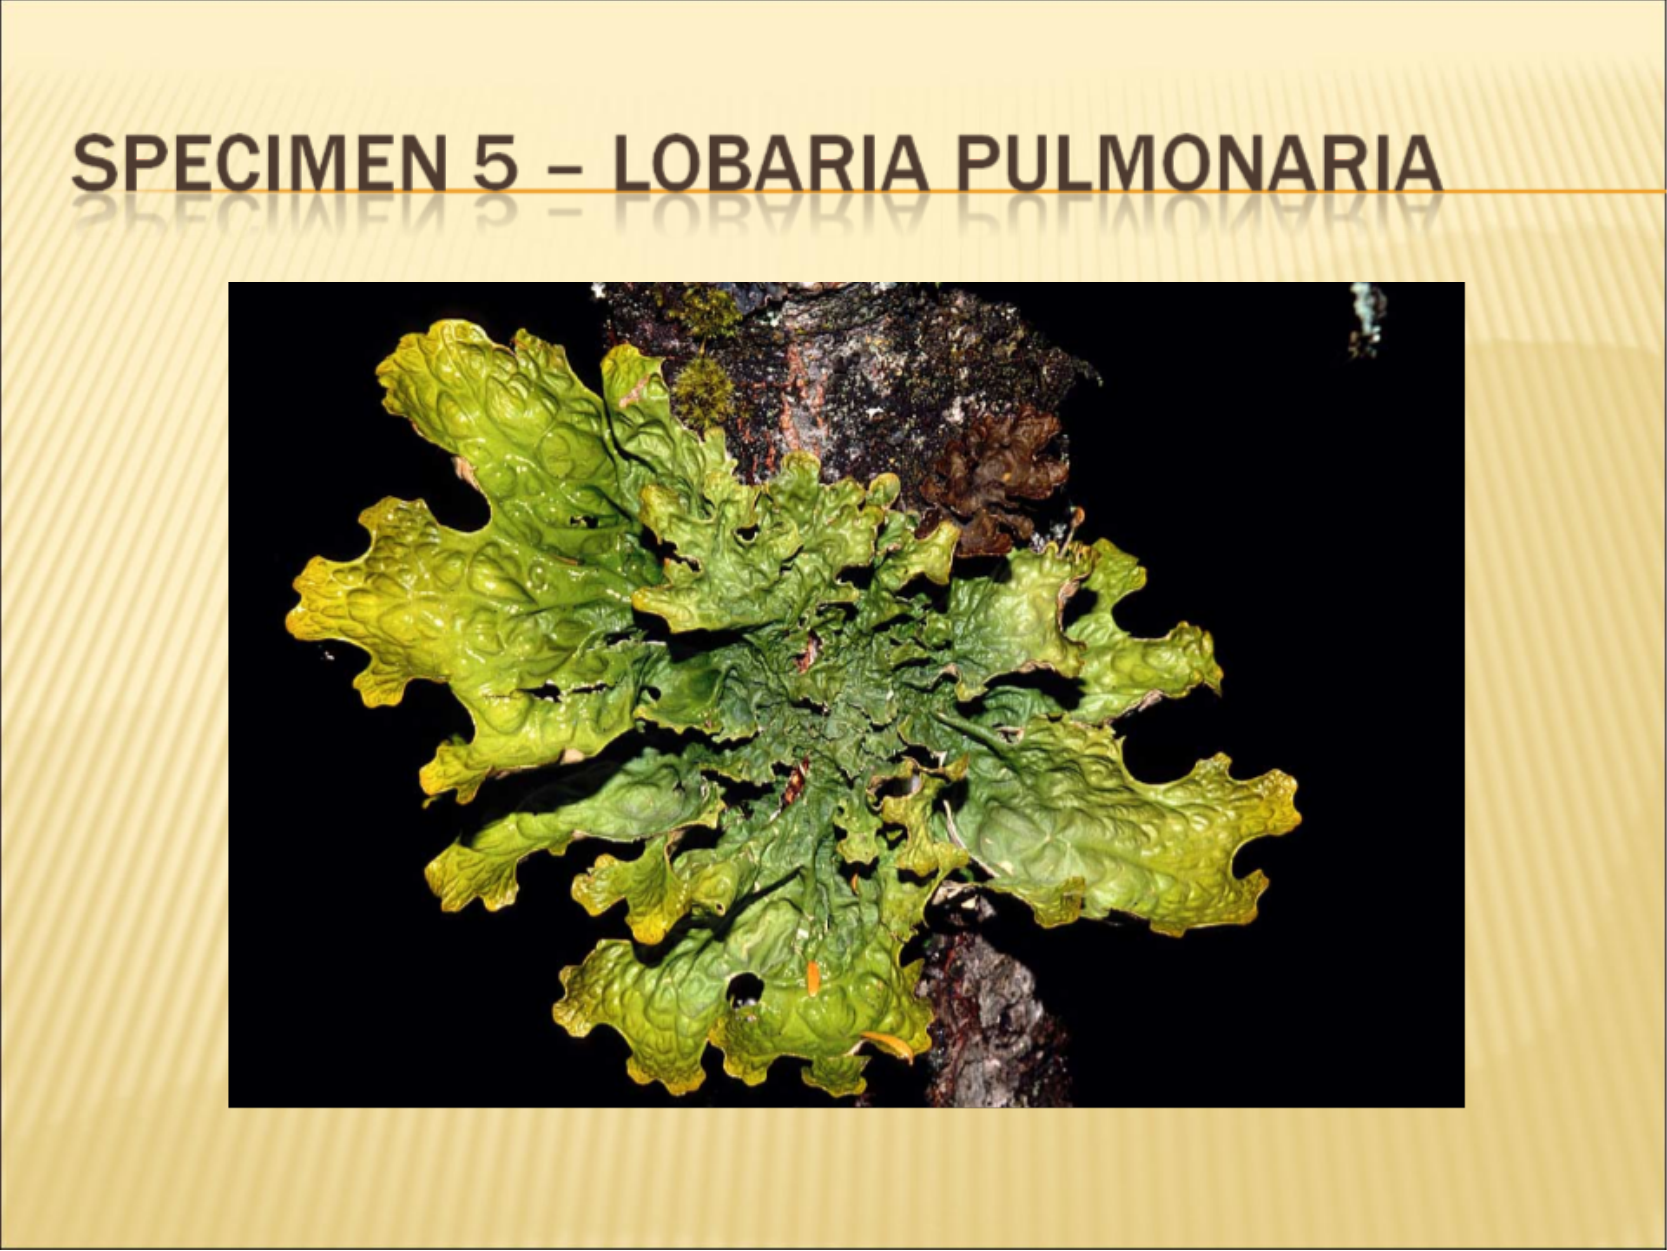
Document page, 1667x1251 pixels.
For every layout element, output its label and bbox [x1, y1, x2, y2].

picture [0, 0, 1667, 1250]
text_box [227, 282, 1467, 1110]
text_box [17, 81, 1641, 294]
